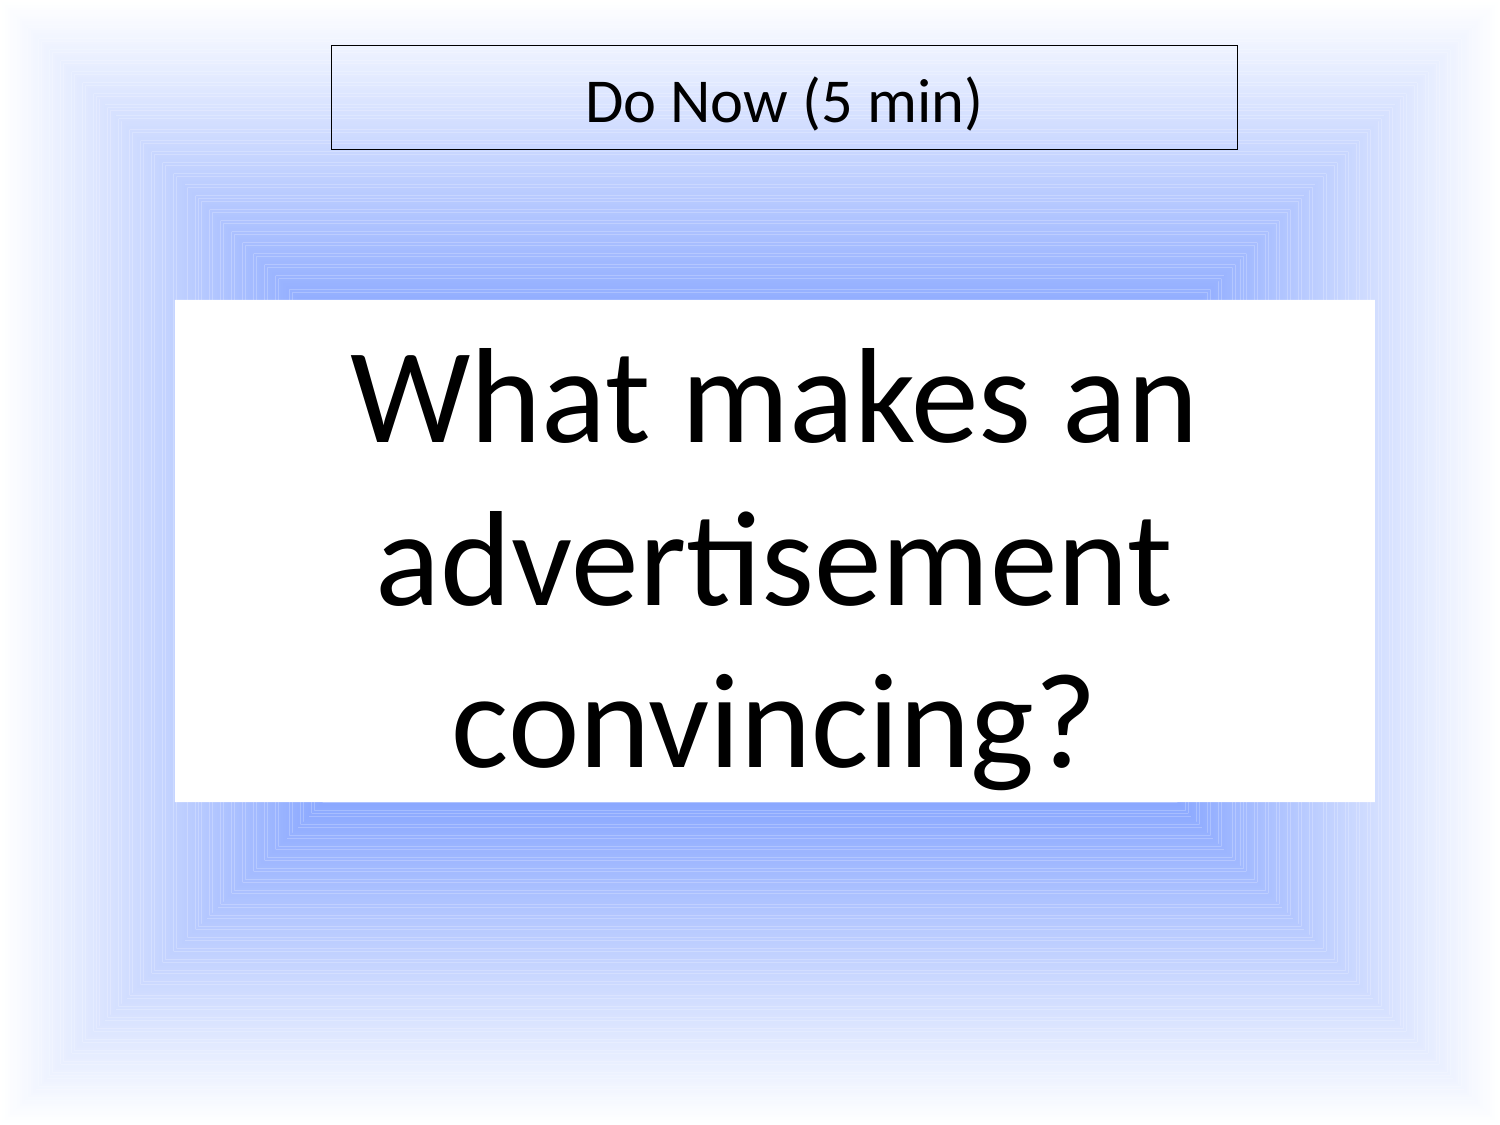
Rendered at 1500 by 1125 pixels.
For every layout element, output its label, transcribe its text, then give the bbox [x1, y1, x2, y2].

text_box Do Now (5 min) [331, 45, 1238, 150]
text_box What makes an advertisement convincing? [174, 299, 1375, 803]
